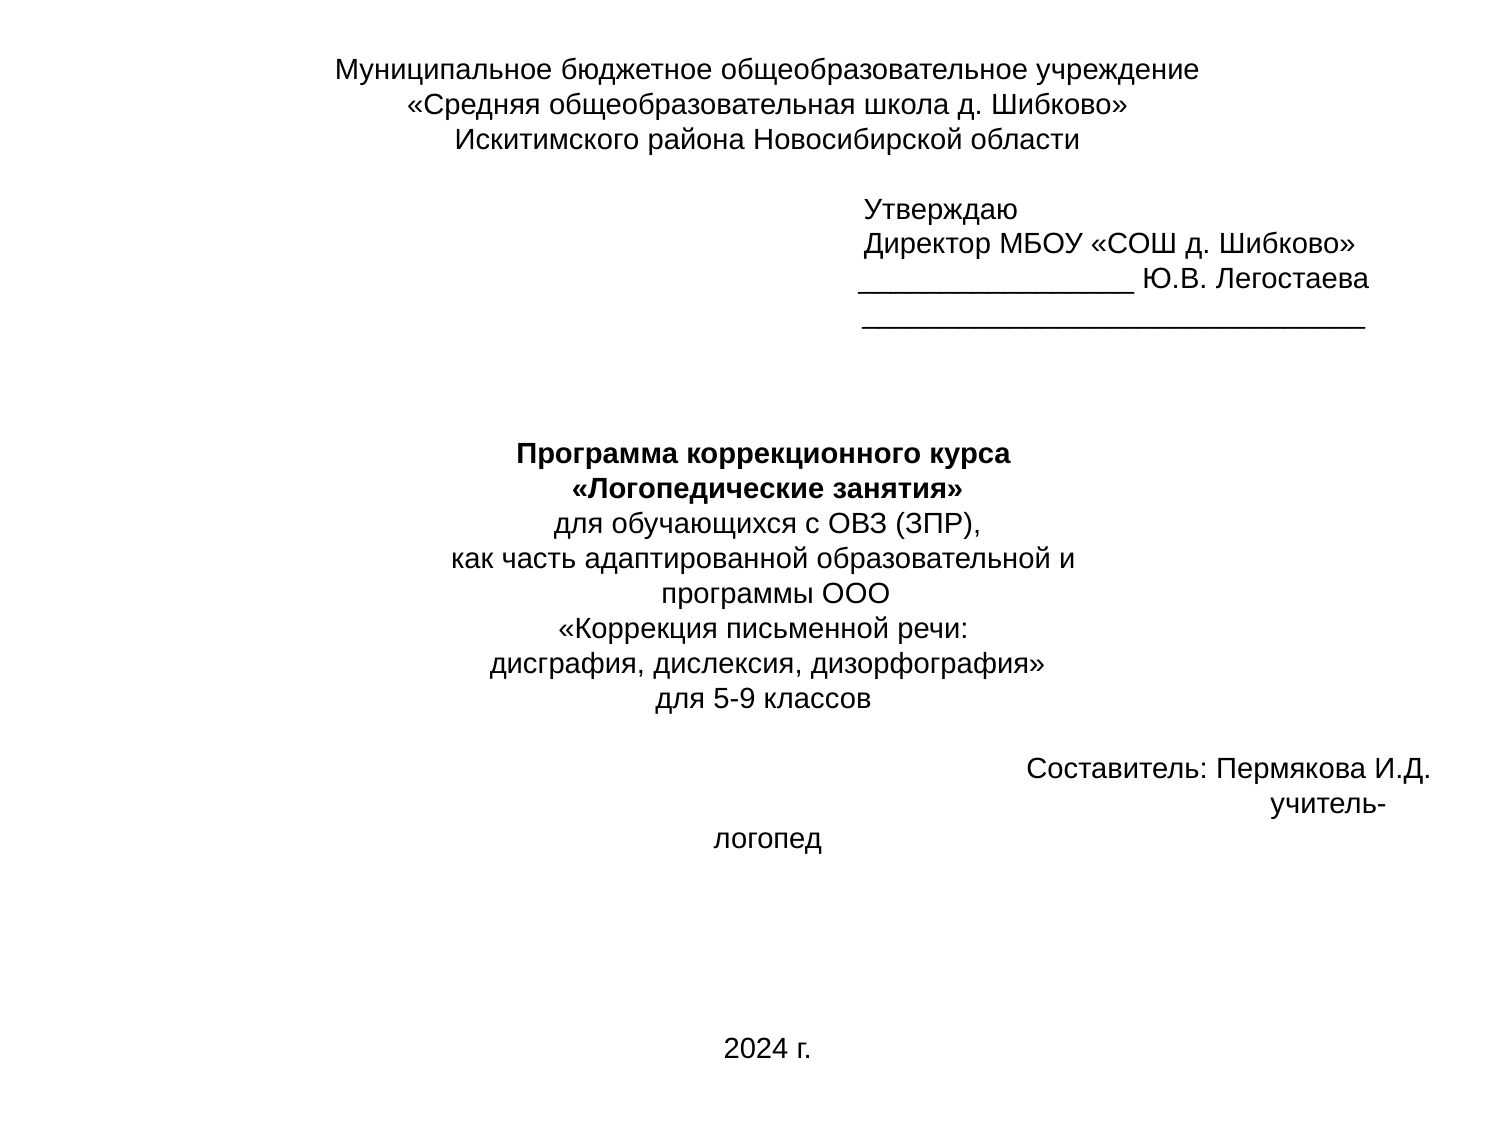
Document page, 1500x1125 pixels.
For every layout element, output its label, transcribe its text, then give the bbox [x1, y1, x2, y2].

text_box Муниципальное бюджетное общеобразовательное учреждение «Средняя общеобразовательная школа д. Шибково» Искитимского района Новосибирской области Утверждаю Директор МБОУ «СОШ д. Шибково» _________________ Ю.В. Легостаева _______________________________ Программа коррекционного курса «Логопедические занятия» для обучающихся с ОВЗ (ЗПР), как часть адаптированной образовательной и программы ООО «Коррекция письменной речи: дисграфия, дислексия, дизорфография» для 5-9 классов Составитель: Пермякова И.Д. учитель-логопед 2024 г. [88, 42, 1447, 1072]
